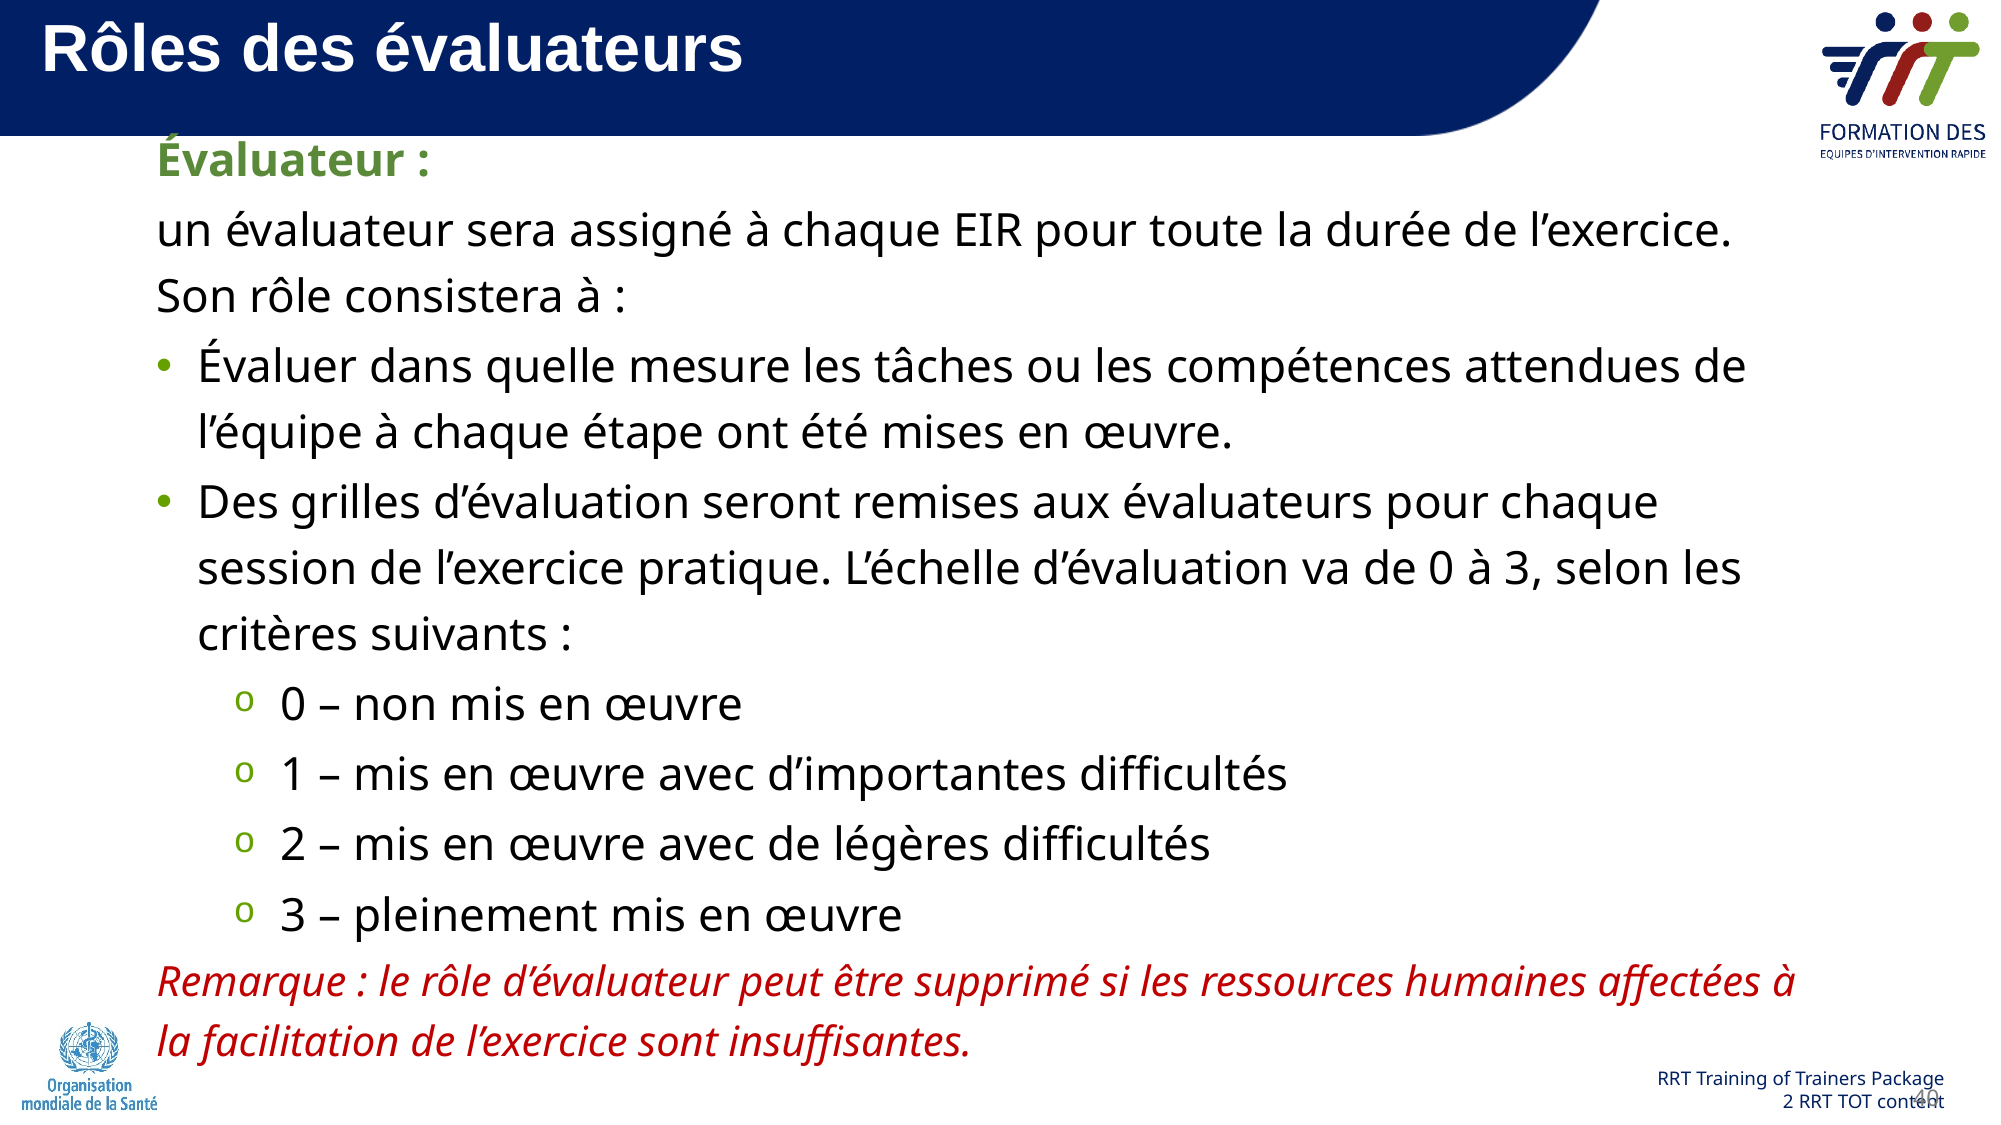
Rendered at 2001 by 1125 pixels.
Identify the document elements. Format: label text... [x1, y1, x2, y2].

picture [20, 1020, 148, 1111]
picture [1820, 11, 1986, 160]
title Rôles des évaluateurs [33, 0, 1200, 104]
picture [0, 0, 1623, 136]
list Évaluateur : un évaluateur sera assigné à chaque EIR pour toute la durée de l’exercice. Son rôle consistera à : Évaluer dans quelle mesure les tâches ou les compétences attendues de l’équipe à chaque étape ont été mises en œuvre. Des grilles d’évaluation seront remises aux évaluateurs pour chaque session de l’exercice pratique. L’échelle d’évaluation va de 0 à 3, selon les critères suivants : 0 – non mis en œuvre 1 – mis en œuvre avec d’importantes difficultés 2 – mis en œuvre avec de légères difficultés 3 – pleinement mis en œuvre Remarque : le rôle d’évaluateur peut être supprimé si les ressources humaines affectées à la facilitation de l’exercice sont insuffisantes. [148, 132, 1811, 1125]
